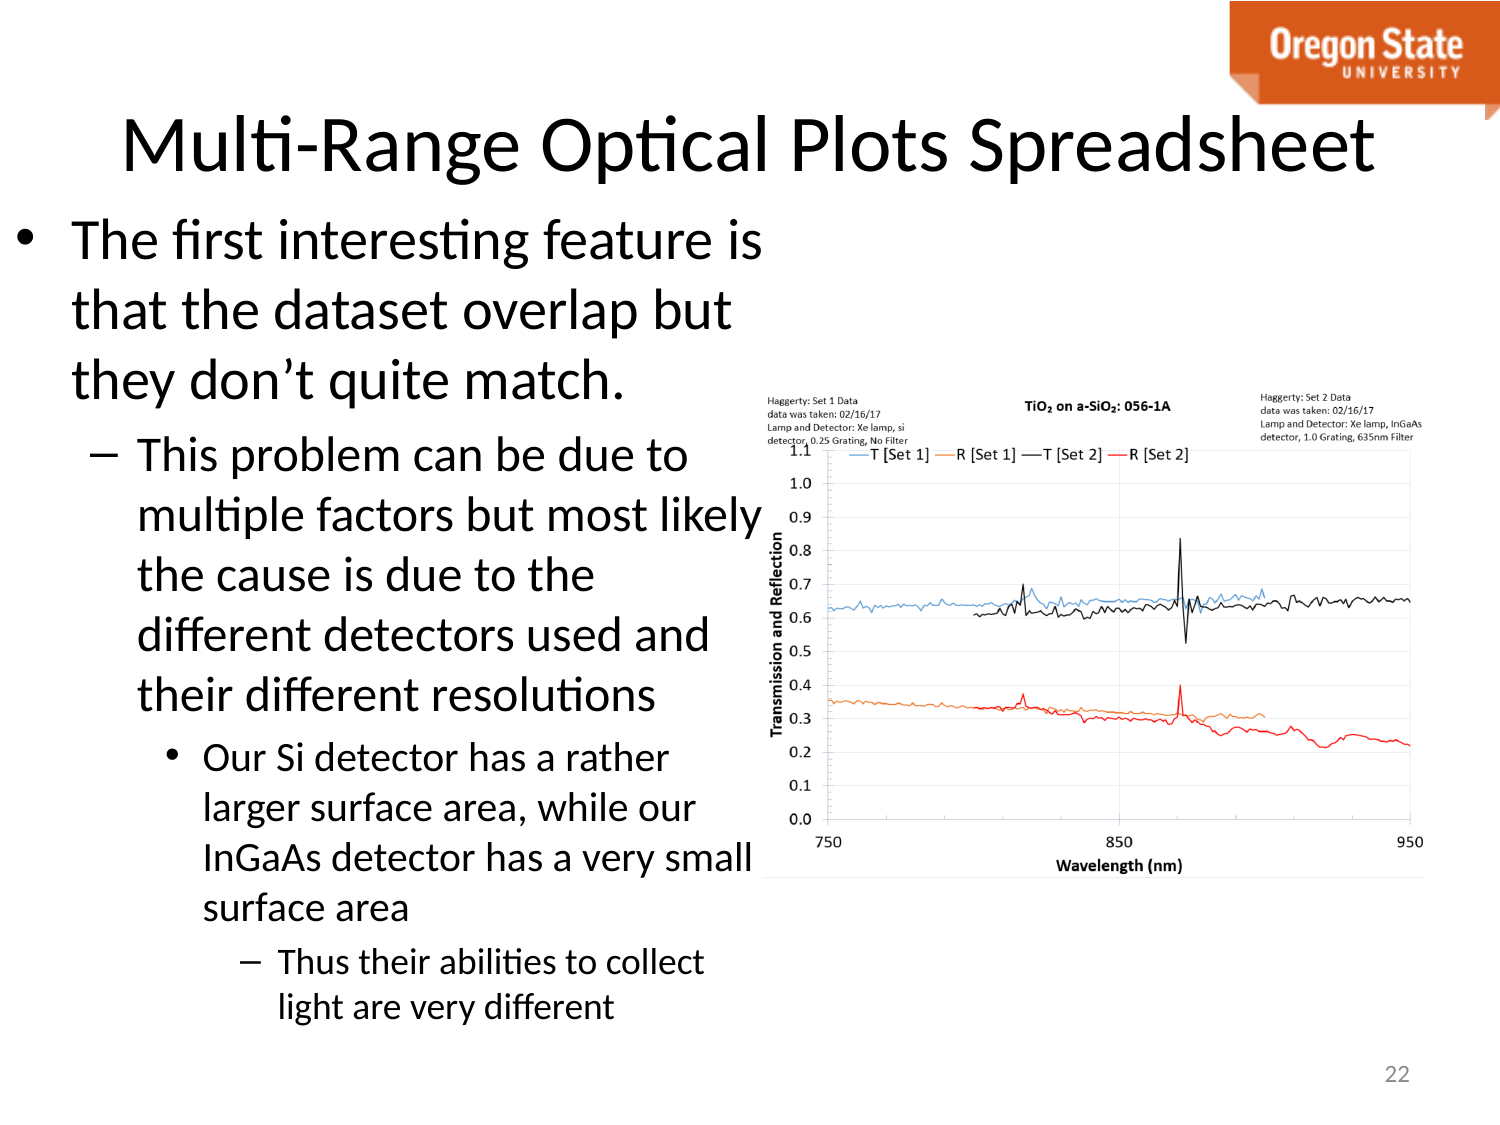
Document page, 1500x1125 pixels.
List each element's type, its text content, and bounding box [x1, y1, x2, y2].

slide_number 22 [1074, 1042, 1425, 1103]
list The first interesting feature is that the dataset overlap but they don’t quite match. This problem can be due to multiple factors but most likely the cause is due to the different detectors used and their different resolutions Our Si detector has a rather larger surface area, while our InGaAs detector has a very small surface area Thus their abilities to collect light are very different [0, 194, 785, 1106]
title Multi-Range Optical Plots Spreadsheet [75, 45, 1425, 233]
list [762, 388, 1426, 879]
